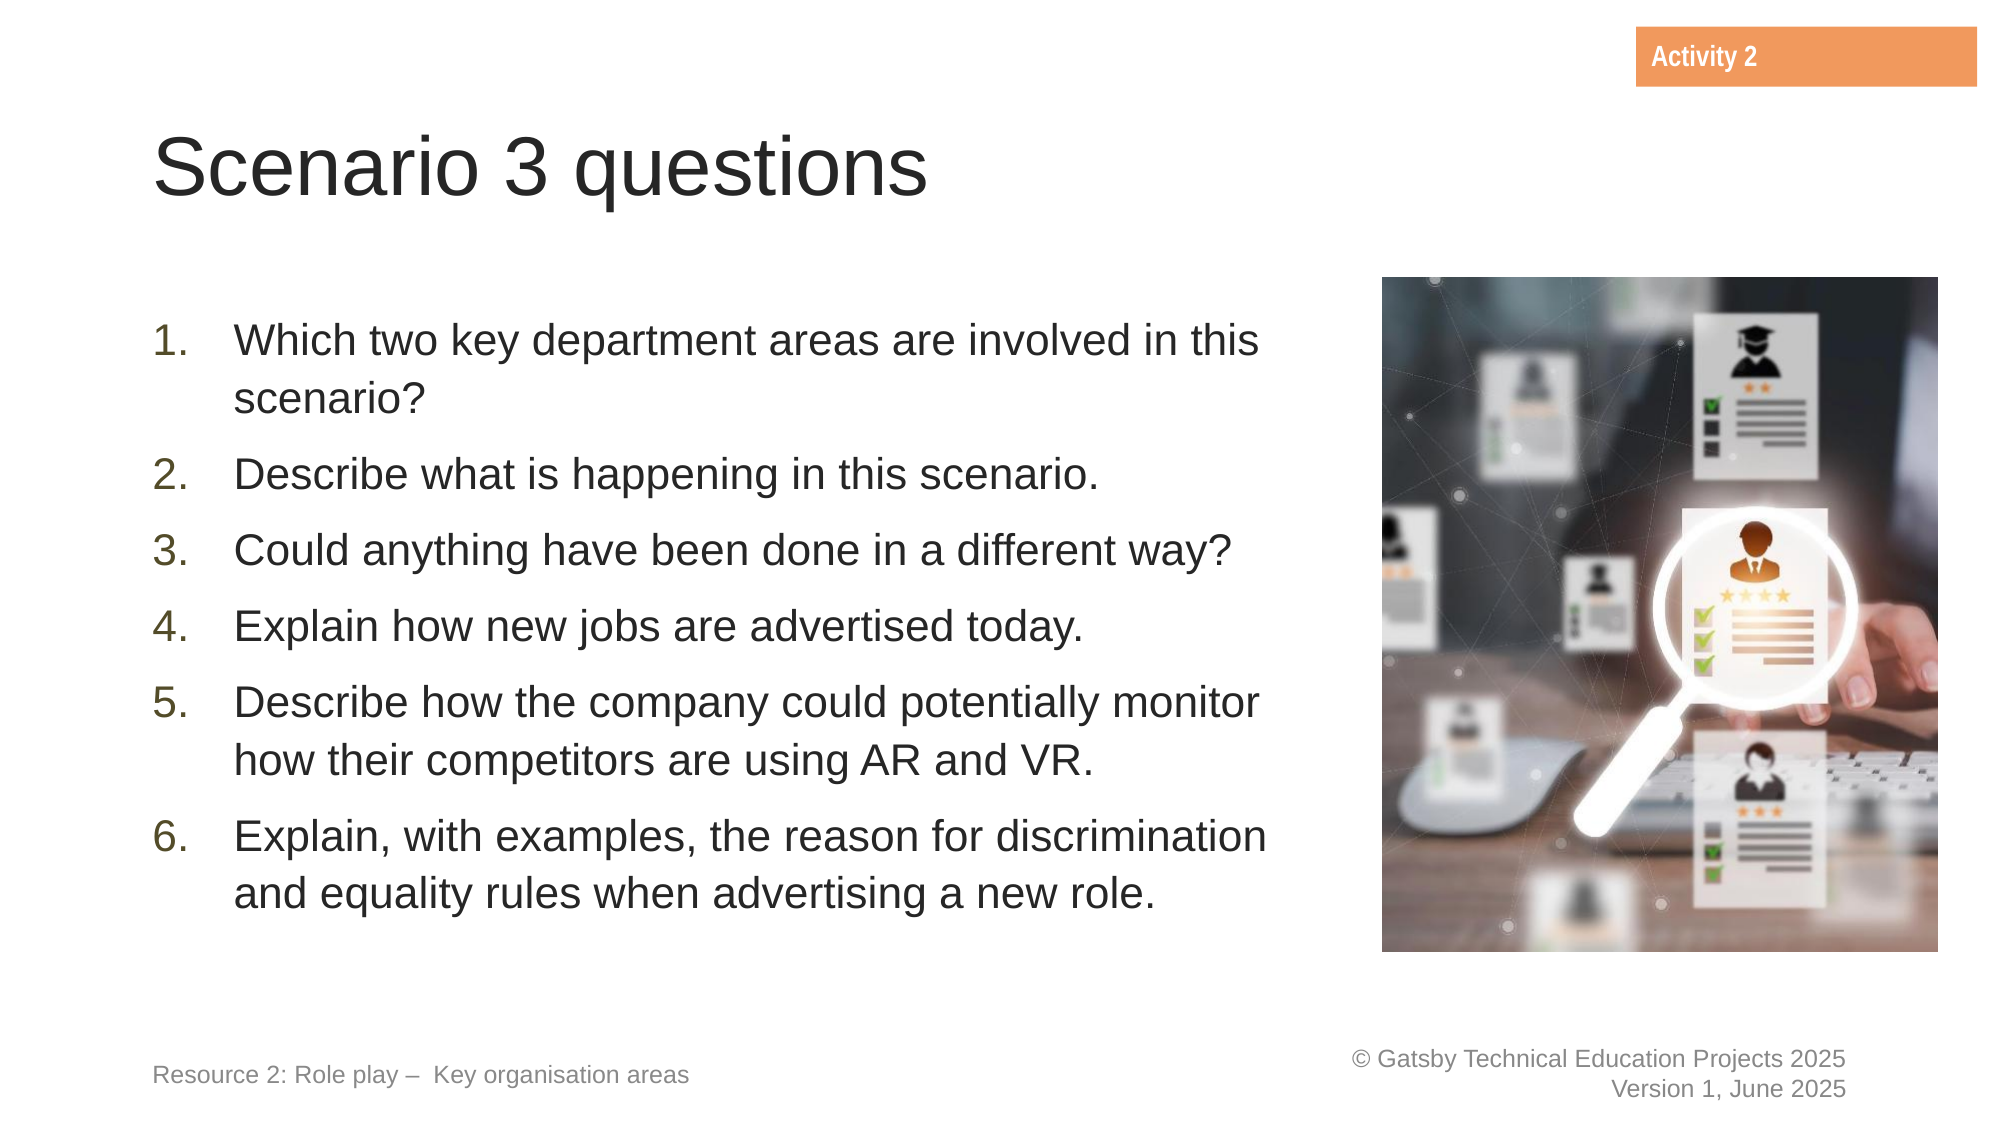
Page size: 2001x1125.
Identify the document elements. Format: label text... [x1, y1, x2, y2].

list Activity 2 [1636, 26, 1978, 87]
picture [1382, 276, 1938, 952]
list Resource 2: Role play – Key organisation areas [137, 1042, 829, 1103]
title Scenario 3 questions [137, 59, 1863, 278]
list Which two key department areas are involved in this scenario? Describe what is happening in this scenario. Could anything have been done in a different way? Explain how new jobs are advertised today. Describe how the company could potentially monitor how their competitors are using AR and VR. Explain, with examples, the reason for discrimination and equality rules when advertising a new role. [137, 299, 1320, 1014]
